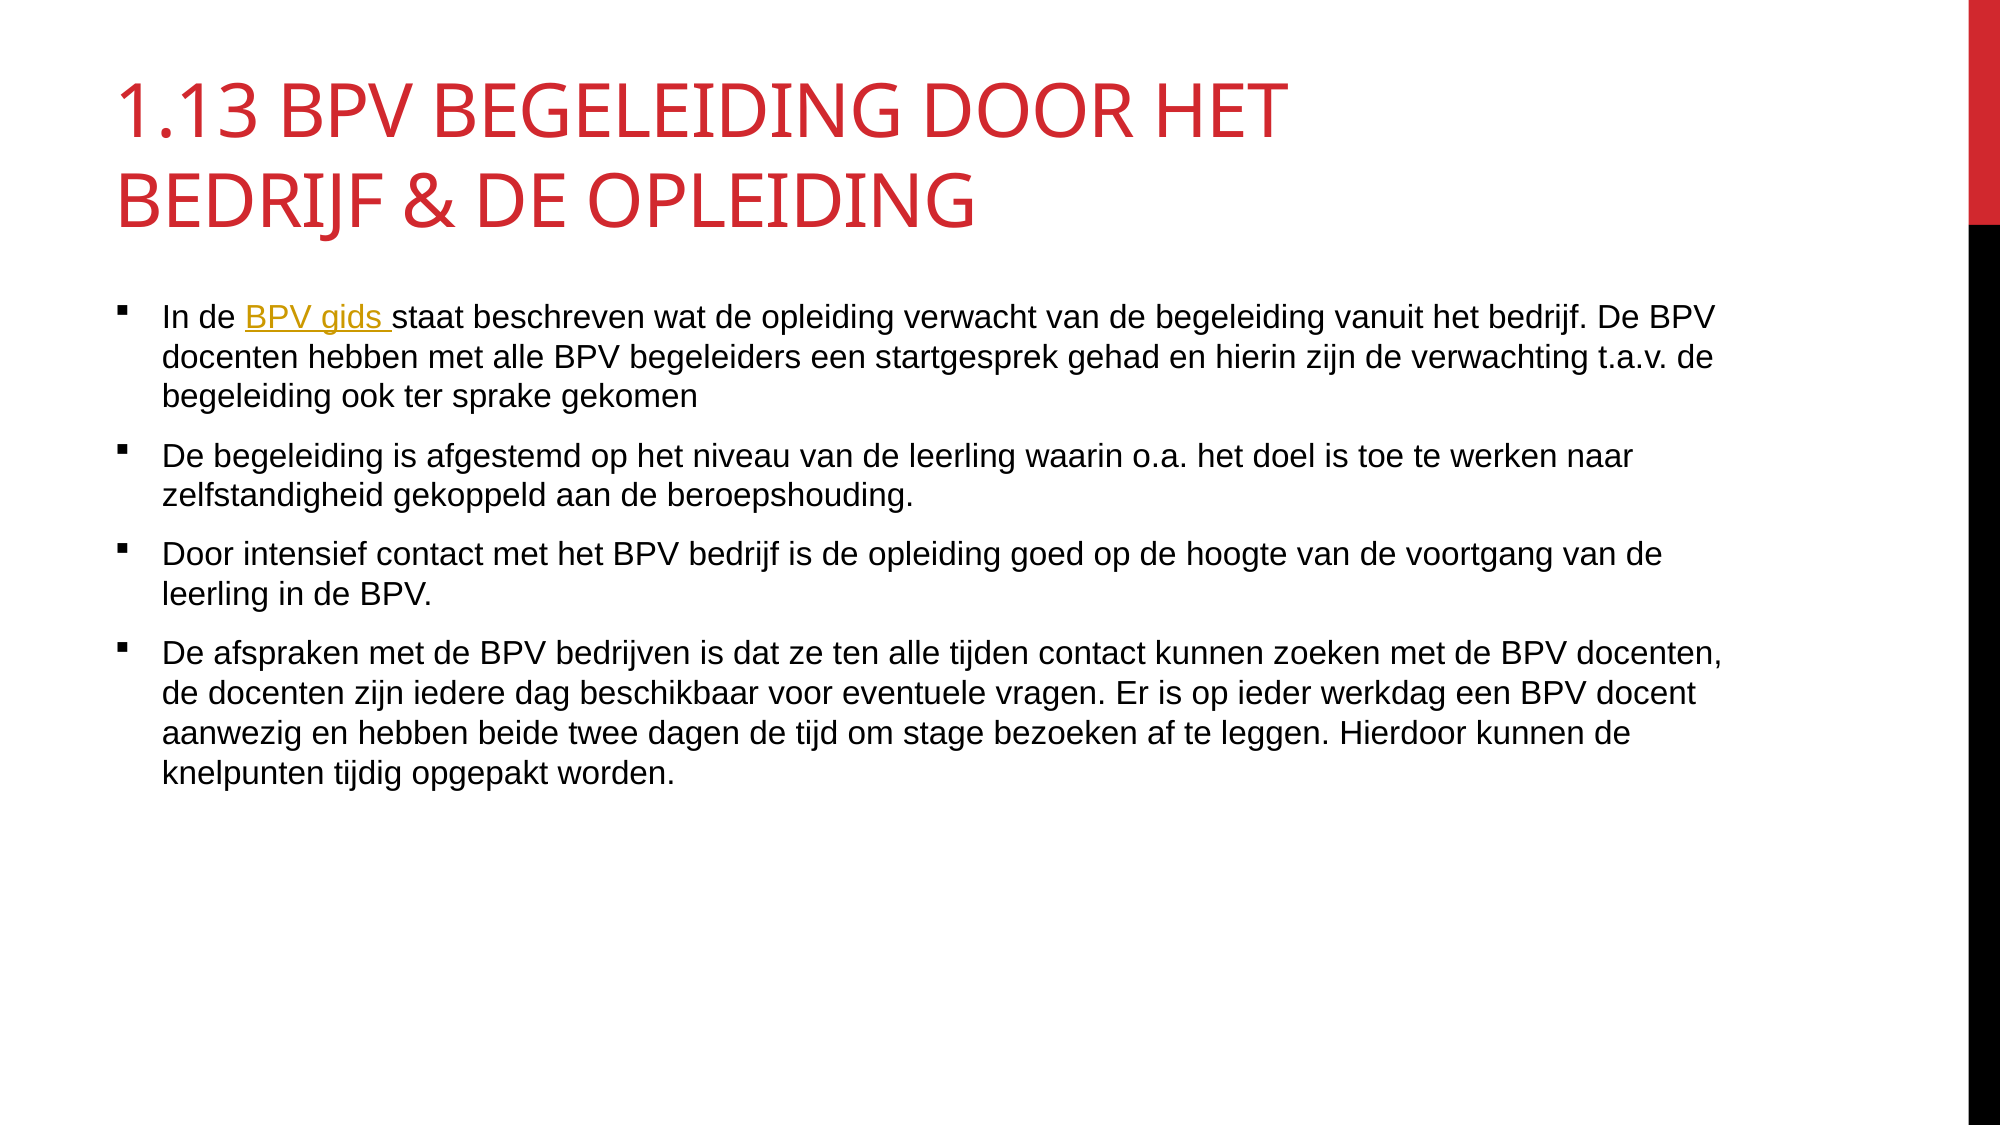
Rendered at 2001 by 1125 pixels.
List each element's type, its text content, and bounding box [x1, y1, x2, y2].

list In de BPV gids staat beschreven wat de opleiding verwacht van de begeleiding vanuit het bedrijf. De BPV docenten hebben met alle BPV begeleiders een startgesprek gehad en hierin zijn de verwachting t.a.v. de begeleiding ook ter sprake gekomen De begeleiding is afgestemd op het niveau van de leerling waarin o.a. het doel is toe te werken naar zelfstandigheid gekoppeld aan de beroepshouding. Door intensief contact met het BPV bedrijf is de opleiding goed op de hoogte van de voortgang van de leerling in de BPV. De afspraken met de BPV bedrijven is dat ze ten alle tijden contact kunnen zoeken met de BPV docenten, de docenten zijn iedere dag beschikbaar voor eventuele vragen. Er is op ieder werkdag een BPV docent aanwezig en hebben beide twee dagen de tijd om stage bezoeken af te leggen. Hierdoor kunnen de knelpunten tijdig opgepakt worden. [99, 287, 1767, 1005]
title 1.13 BPV begeleiding door het bedrijf & de opleiding [99, 25, 1367, 250]
